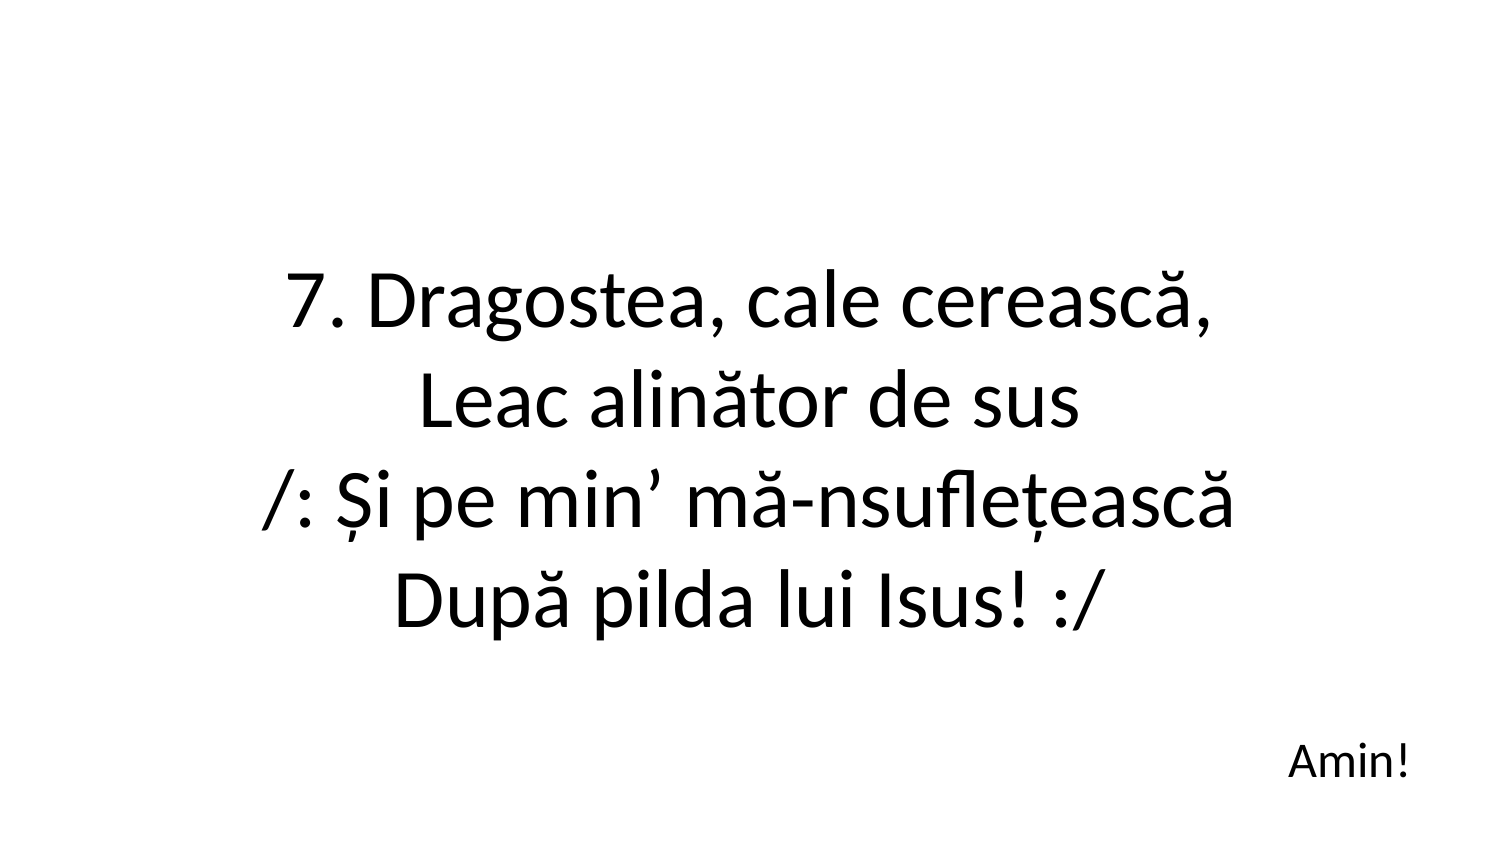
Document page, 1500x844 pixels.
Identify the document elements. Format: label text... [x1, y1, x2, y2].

text_box 7. Dragostea, cale cerească, Leac alinător de sus /: Și pe min’ mă-nsuflețească După pilda lui Isus! :/ [247, 192, 1253, 652]
text_box Amin! [1273, 674, 1427, 795]
